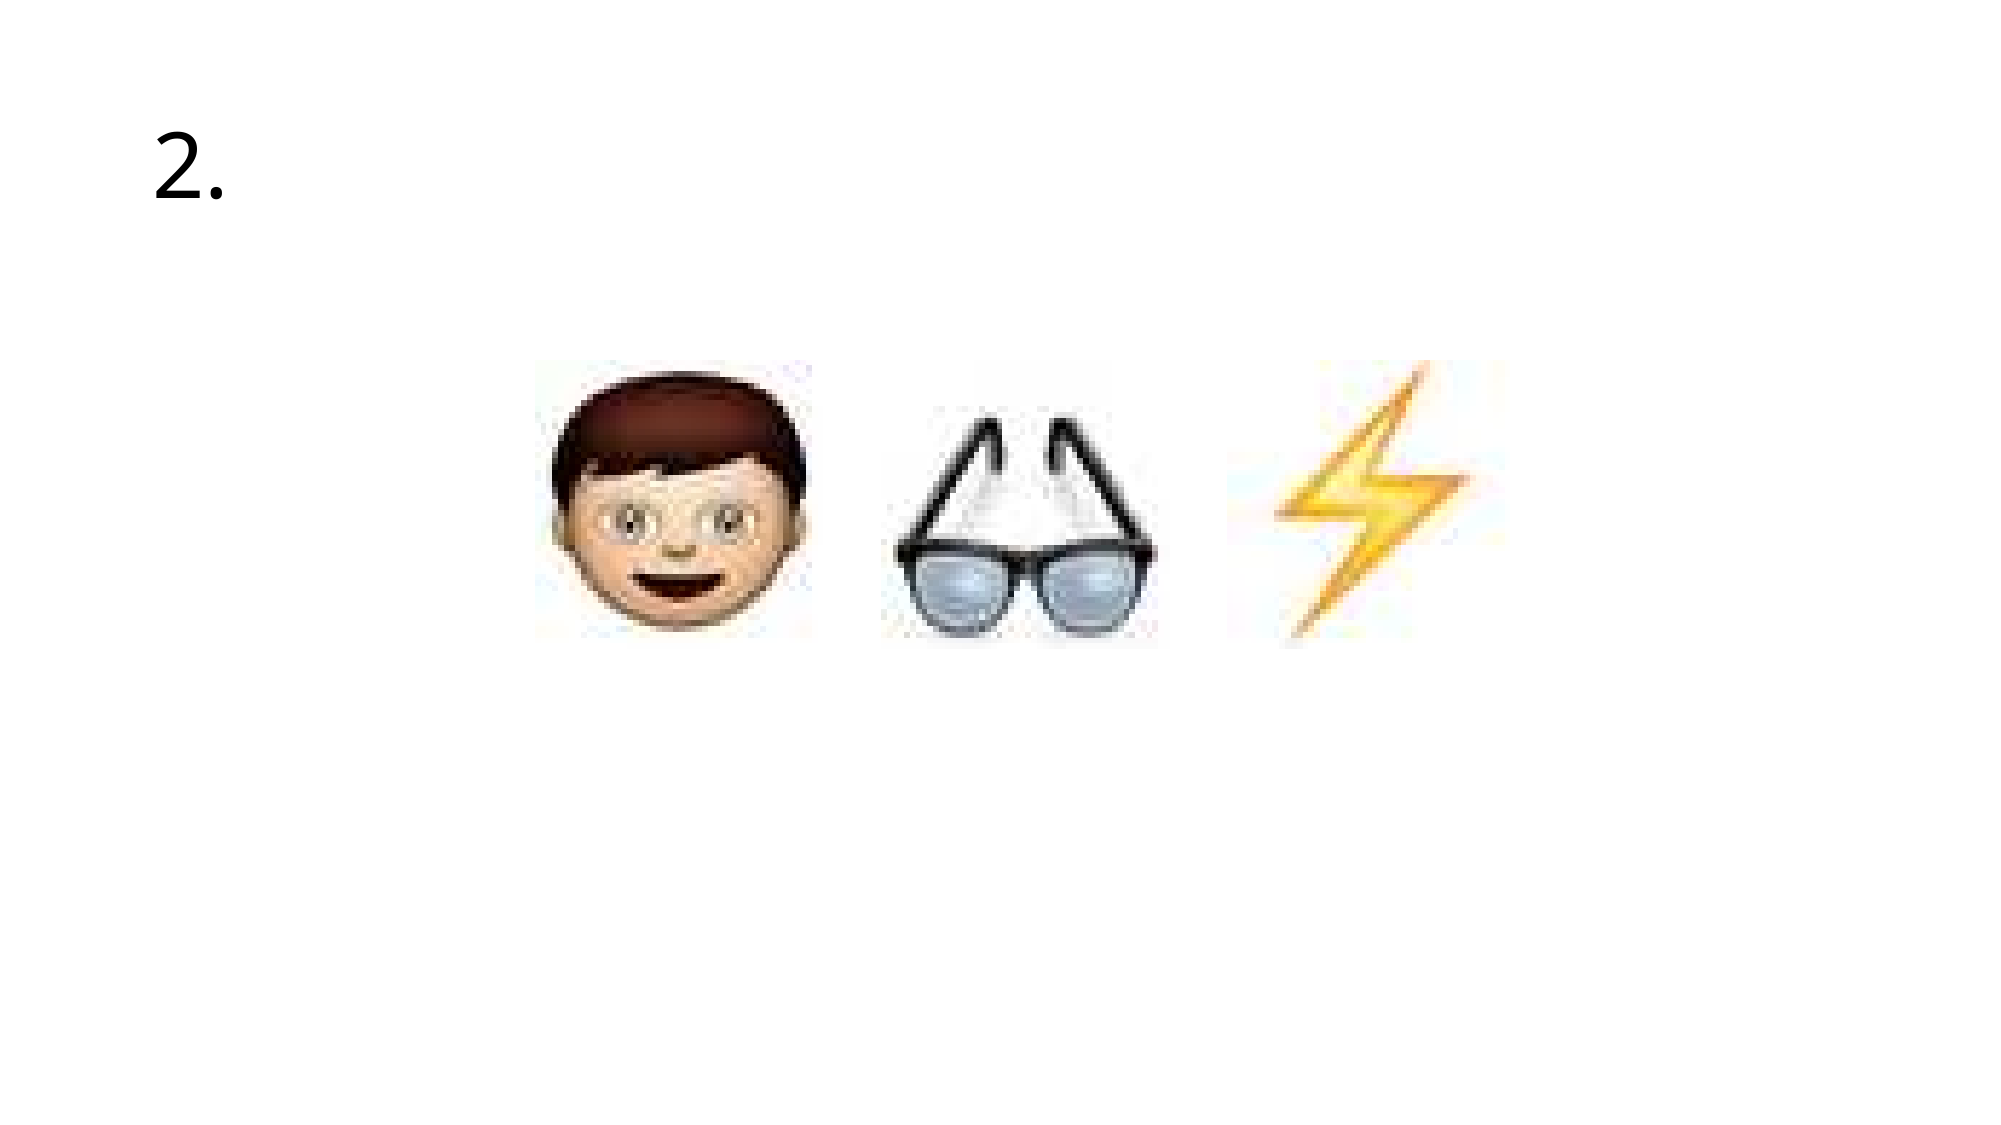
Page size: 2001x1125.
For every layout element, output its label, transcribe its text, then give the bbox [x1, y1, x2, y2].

title 2. [137, 59, 1863, 278]
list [443, 337, 1557, 725]
